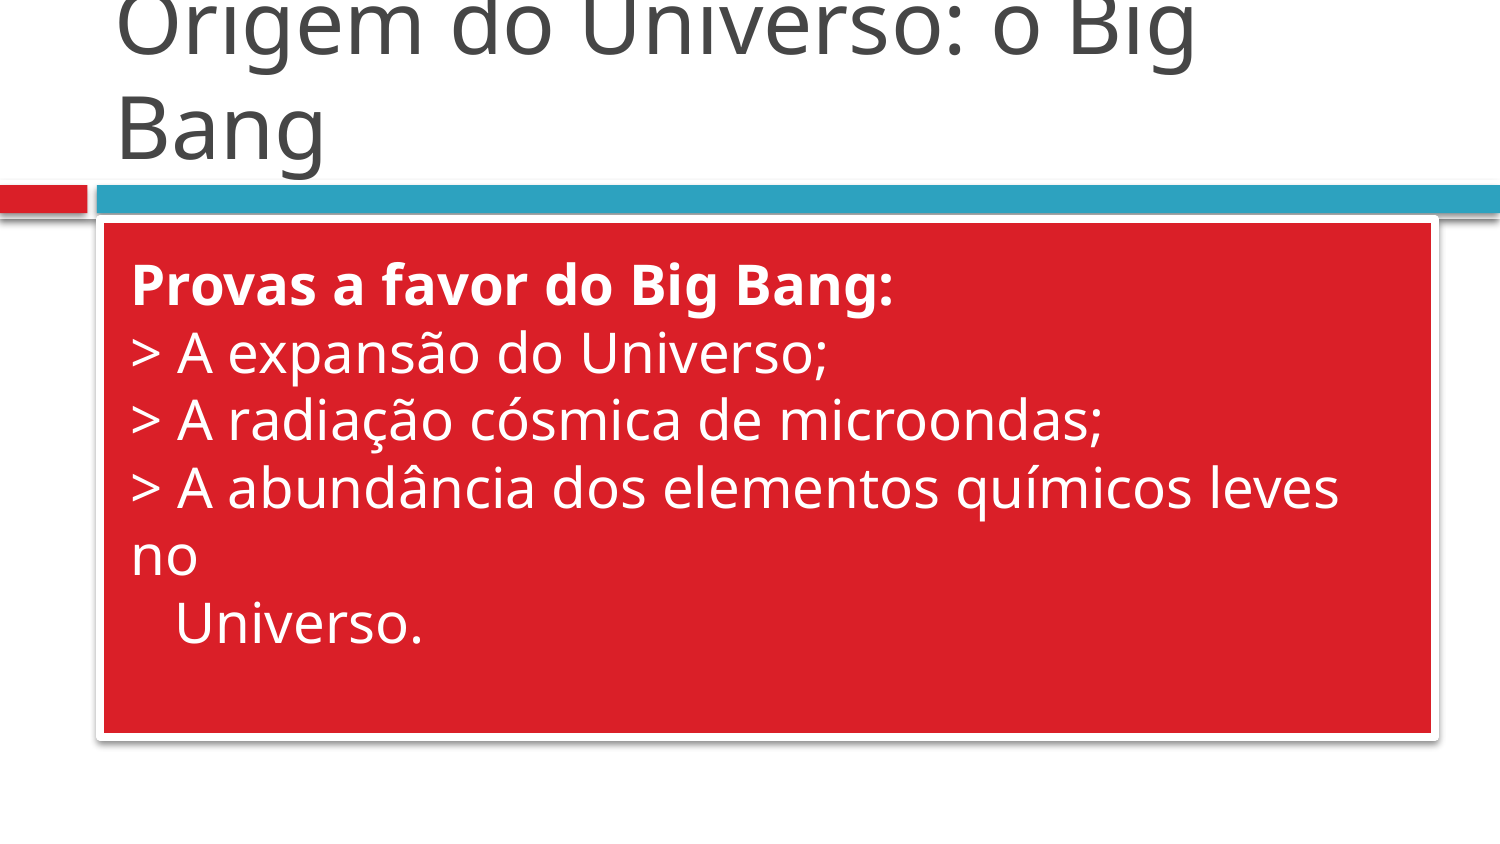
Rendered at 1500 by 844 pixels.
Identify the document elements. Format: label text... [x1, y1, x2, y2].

title Origem do Universo: o Big Bang [99, 19, 1438, 185]
text_box Provas a favor do Big Bang: > A expansão do Universo; > A radiação cósmica de microondas; > A abundância dos elementos químicos leves no Universo. [96, 215, 1439, 741]
